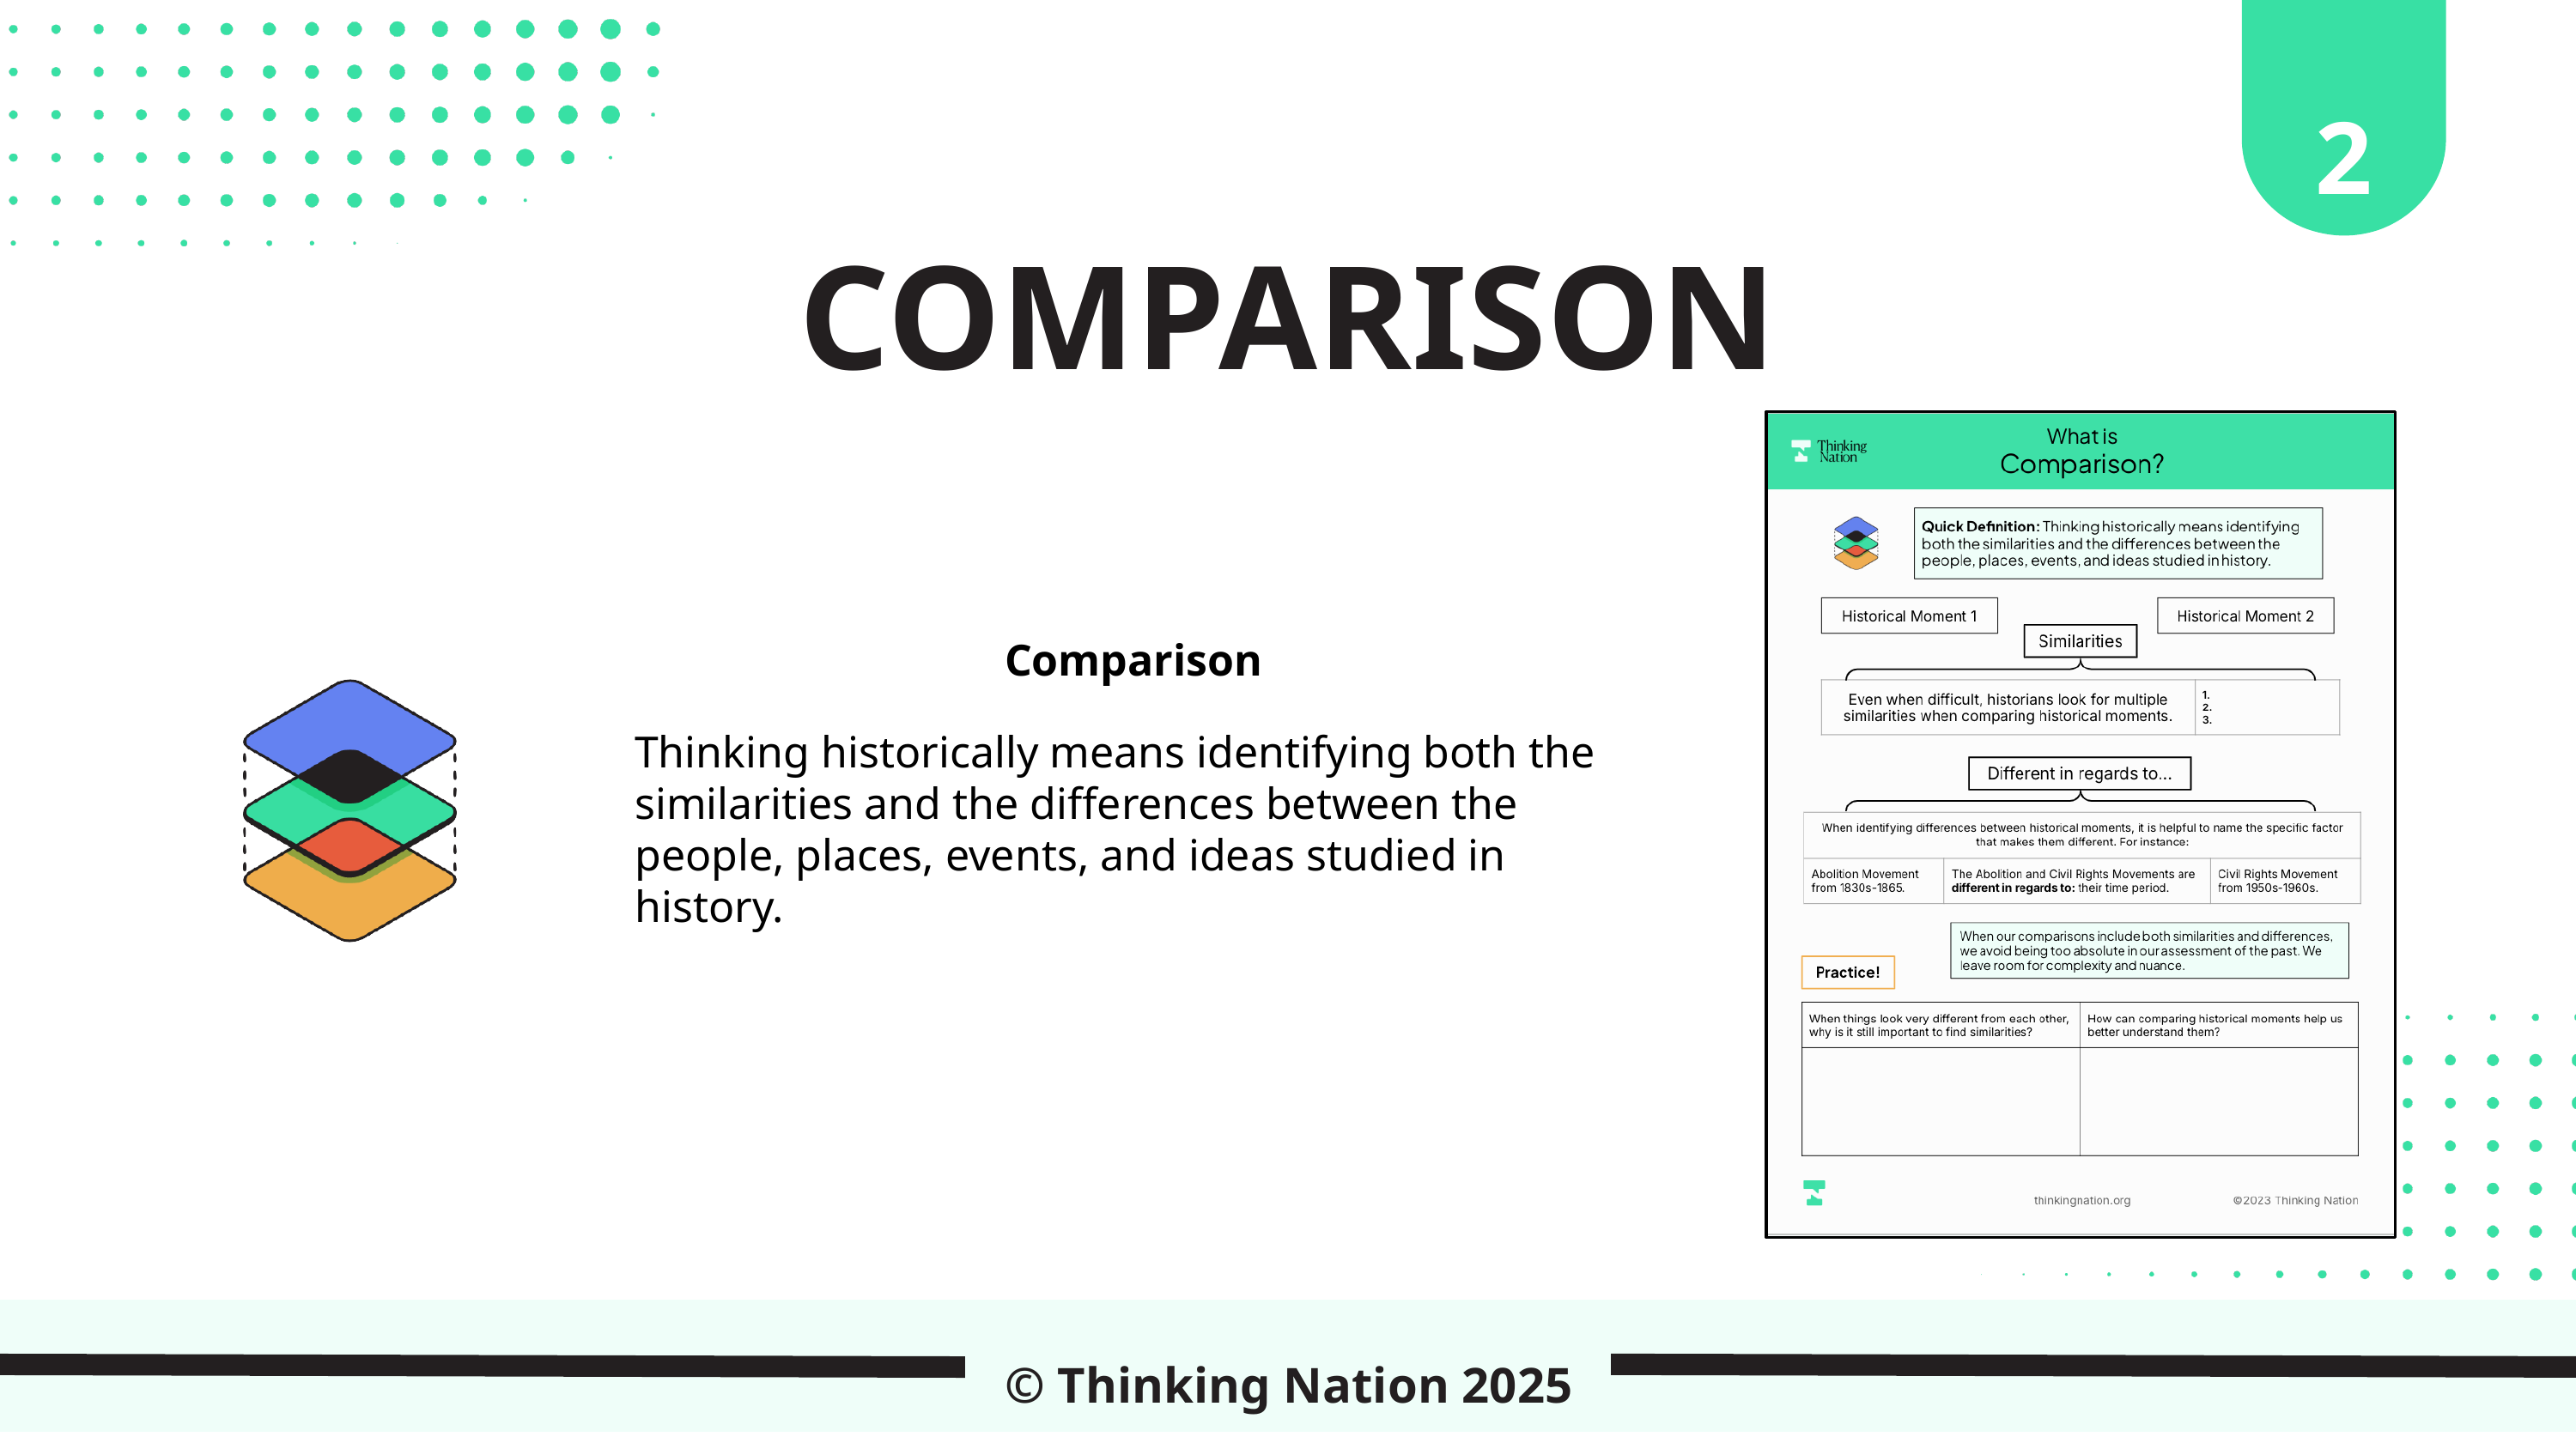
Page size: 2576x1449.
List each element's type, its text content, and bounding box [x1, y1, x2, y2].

picture [174, 635, 525, 985]
text_box COMPARISON [41, 158, 2535, 398]
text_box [0, 1299, 2576, 1433]
text_box [1938, 1013, 2576, 1299]
picture [1767, 412, 2395, 1237]
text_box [2233, 0, 2455, 236]
text_box [0, 0, 660, 246]
text_box Comparison Thinking historically means identifying both the similarities and the differences between the people, places, events, and ideas studied in history. [618, 616, 1649, 1004]
